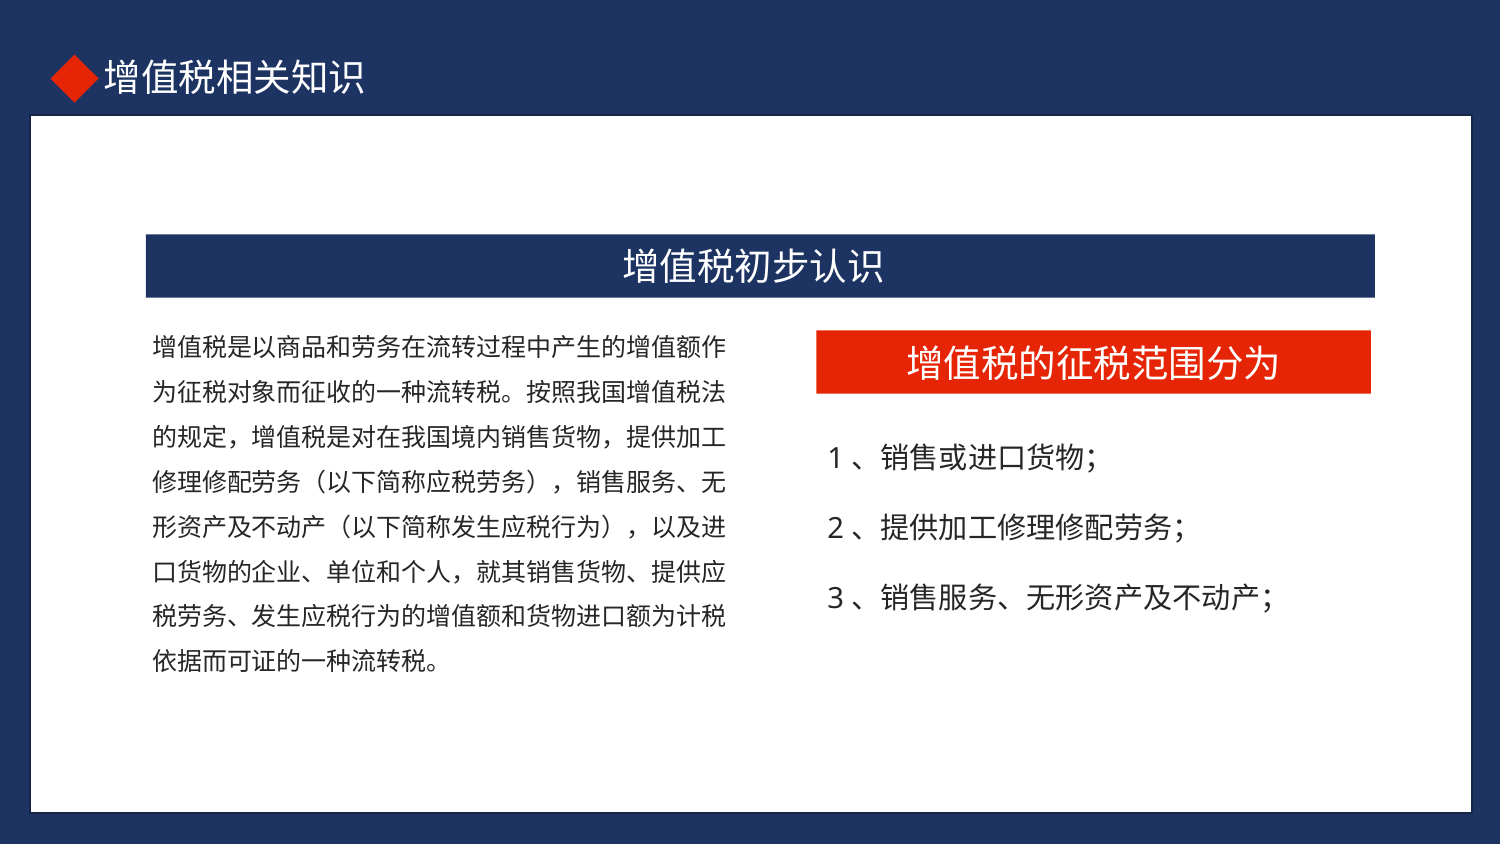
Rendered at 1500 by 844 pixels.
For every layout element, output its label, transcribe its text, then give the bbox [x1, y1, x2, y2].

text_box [145, 234, 1375, 298]
text_box 1、销售或进口货物； 2、提供加工修理修配劳务； 3、销售服务、无形资产及不动产； [812, 396, 1363, 622]
text_box 增值税的征税范围分为 [816, 330, 1371, 394]
text_box 增值税是以商品和劳务在流转过程中产生的增值额作为征税对象而征收的一种流转税。按照我国增值税法的规定，增值税是对在我国境内销售货物，提供加工修理修配劳务（以下简称应税劳务），销售服务、无形资产及不动产（以下简称发生应税行为），以及进口货物的企业、单位和个人，就其销售货物、提供应税劳务、发生应税行为的增值额和货物进口额为计税依据而可证的一种流转税。 [137, 309, 766, 684]
